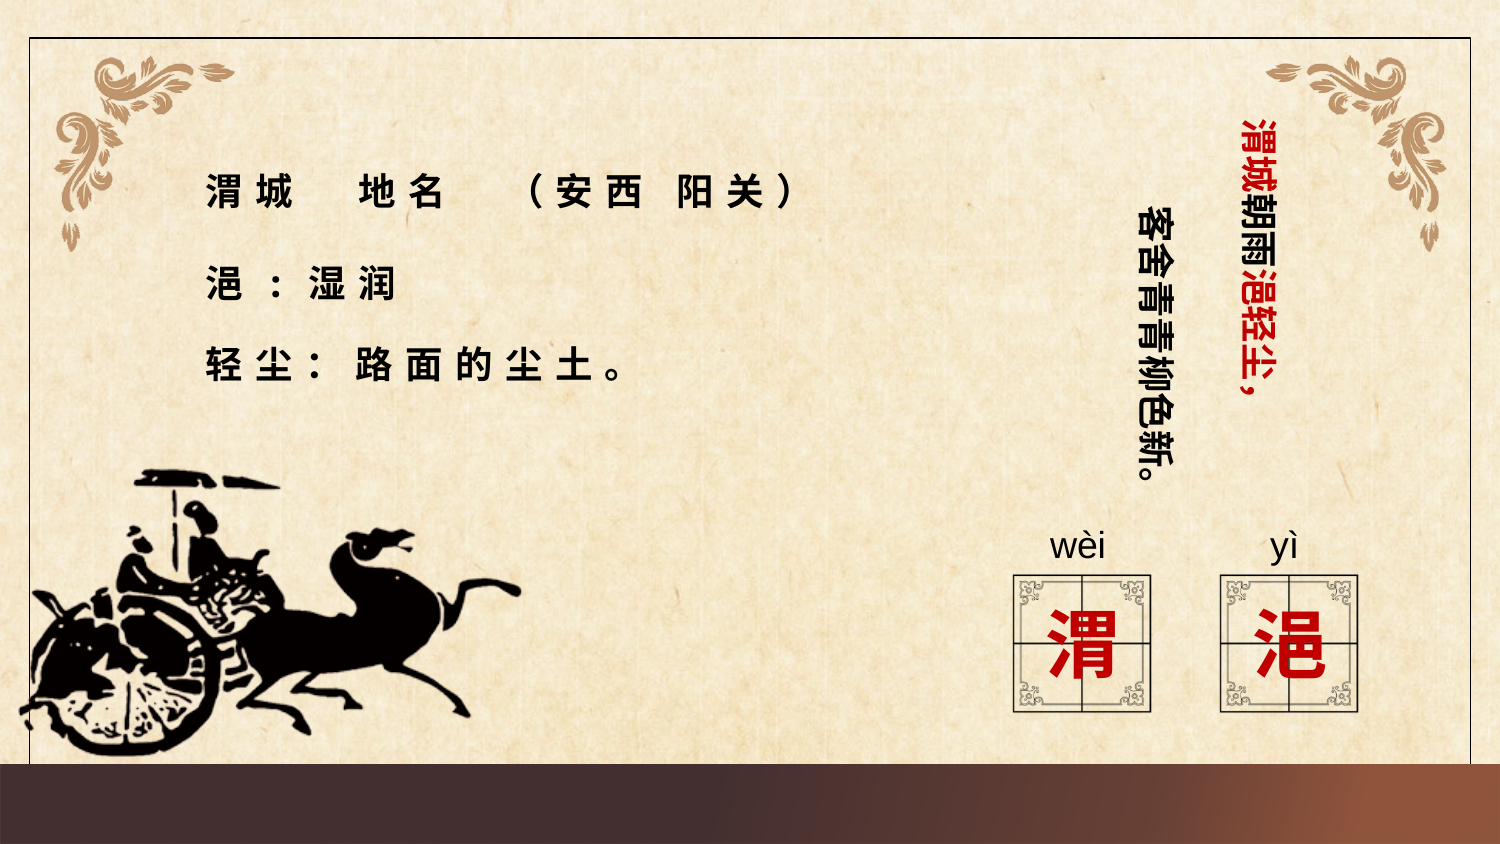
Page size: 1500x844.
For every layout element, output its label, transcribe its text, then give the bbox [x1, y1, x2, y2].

text_box yì [1187, 515, 1394, 572]
text_box （安西 阳关） [491, 138, 876, 221]
picture [0, 0, 1500, 844]
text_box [1210, 563, 1370, 723]
text_box 渭城 [190, 138, 344, 221]
text_box 轻尘：路面的尘土。 [190, 311, 684, 394]
text_box 客舍青青柳色新。 [1111, 190, 1188, 505]
text_box 地名 [344, 138, 491, 221]
text_box 浥:湿润 [190, 230, 569, 311]
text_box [1003, 563, 1163, 723]
text_box 渭城朝雨浥轻尘， [1214, 103, 1290, 418]
text_box wèi [979, 515, 1187, 572]
